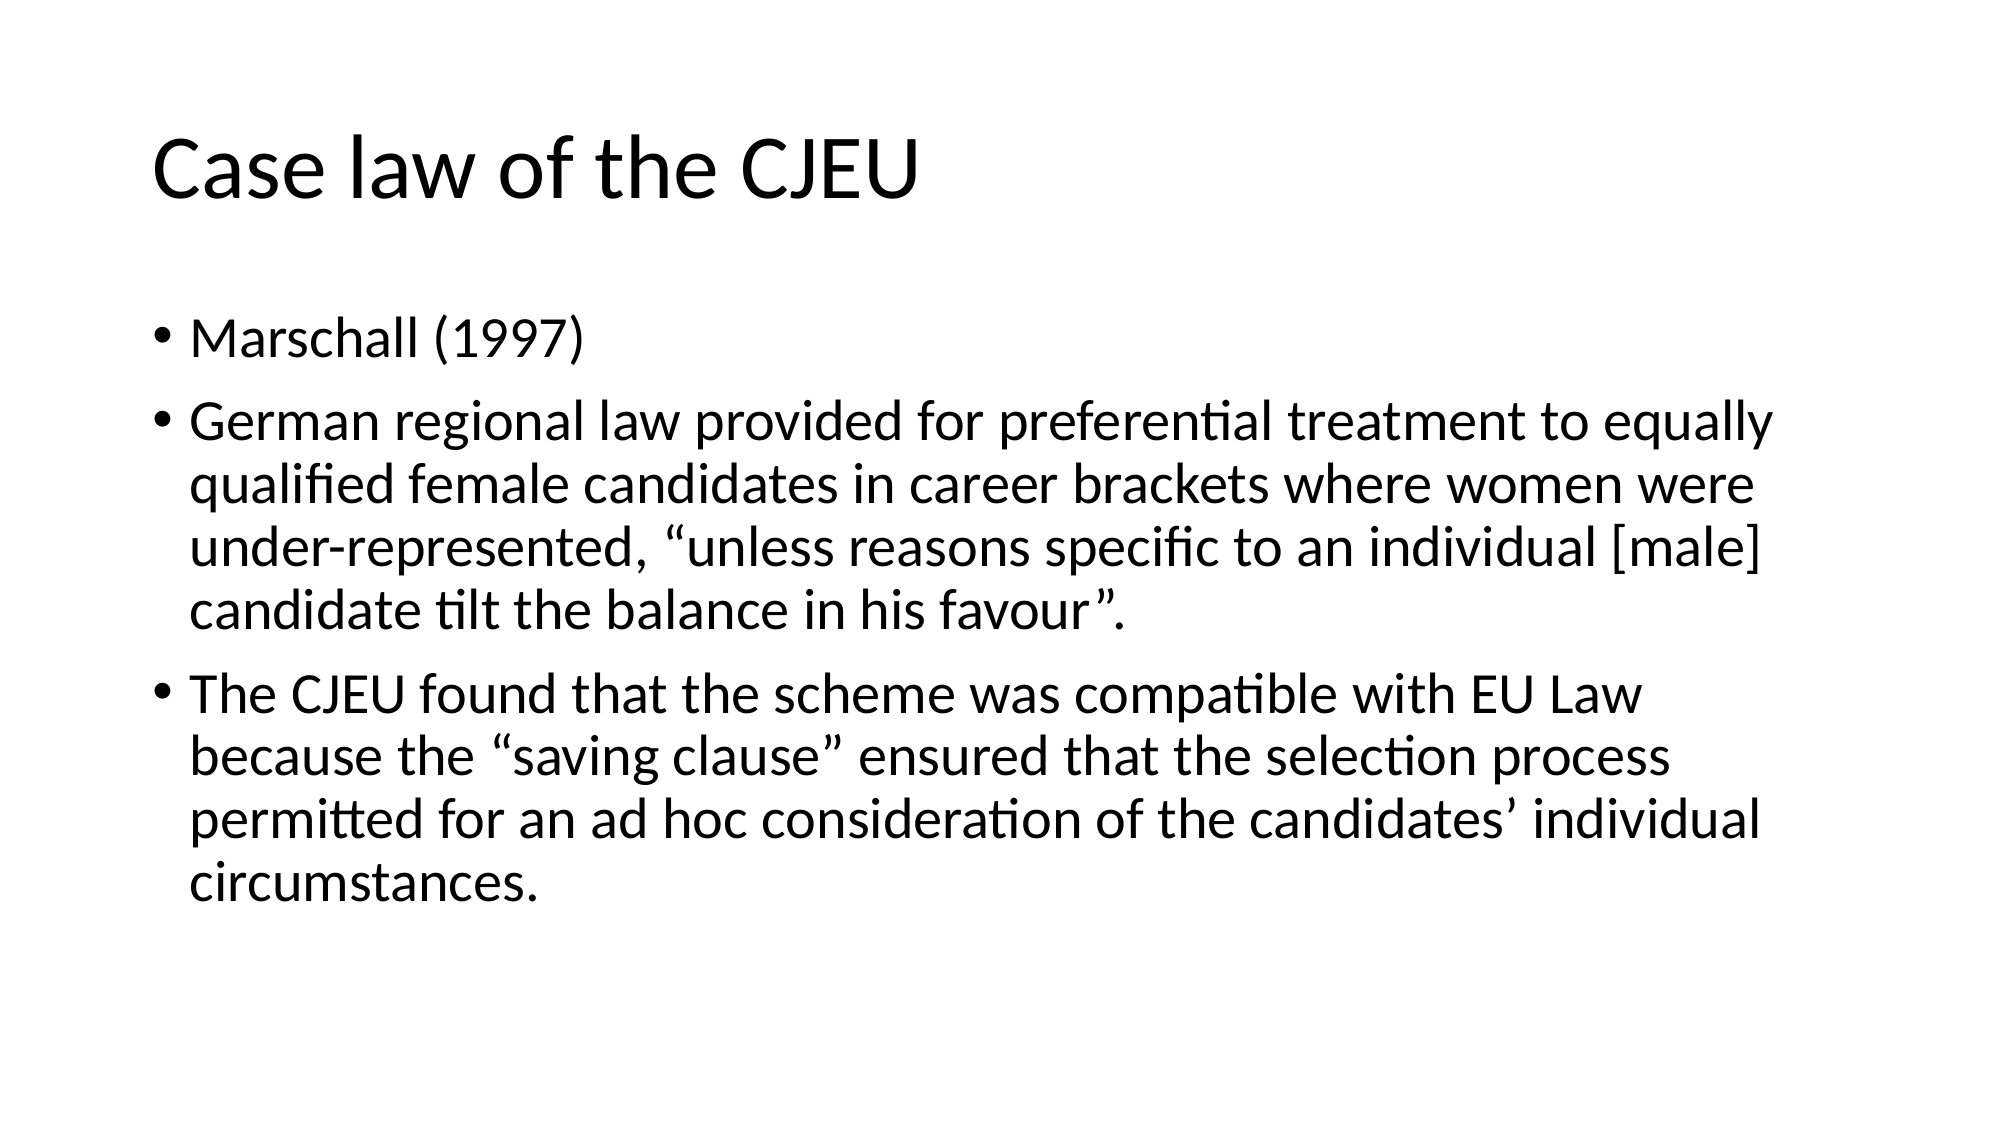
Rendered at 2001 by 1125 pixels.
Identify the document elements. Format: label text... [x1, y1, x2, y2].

list Marschall (1997) German regional law provided for preferential treatment to equally qualified female candidates in career brackets where women were under-represented, “unless reasons specific to an individual [male] candidate tilt the balance in his favour”. The CJEU found that the scheme was compatible with EU Law because the “saving clause” ensured that the selection process permitted for an ad hoc consideration of the candidates’ individual circumstances. [137, 299, 1863, 1014]
title Case law of the CJEU [137, 59, 1863, 278]
